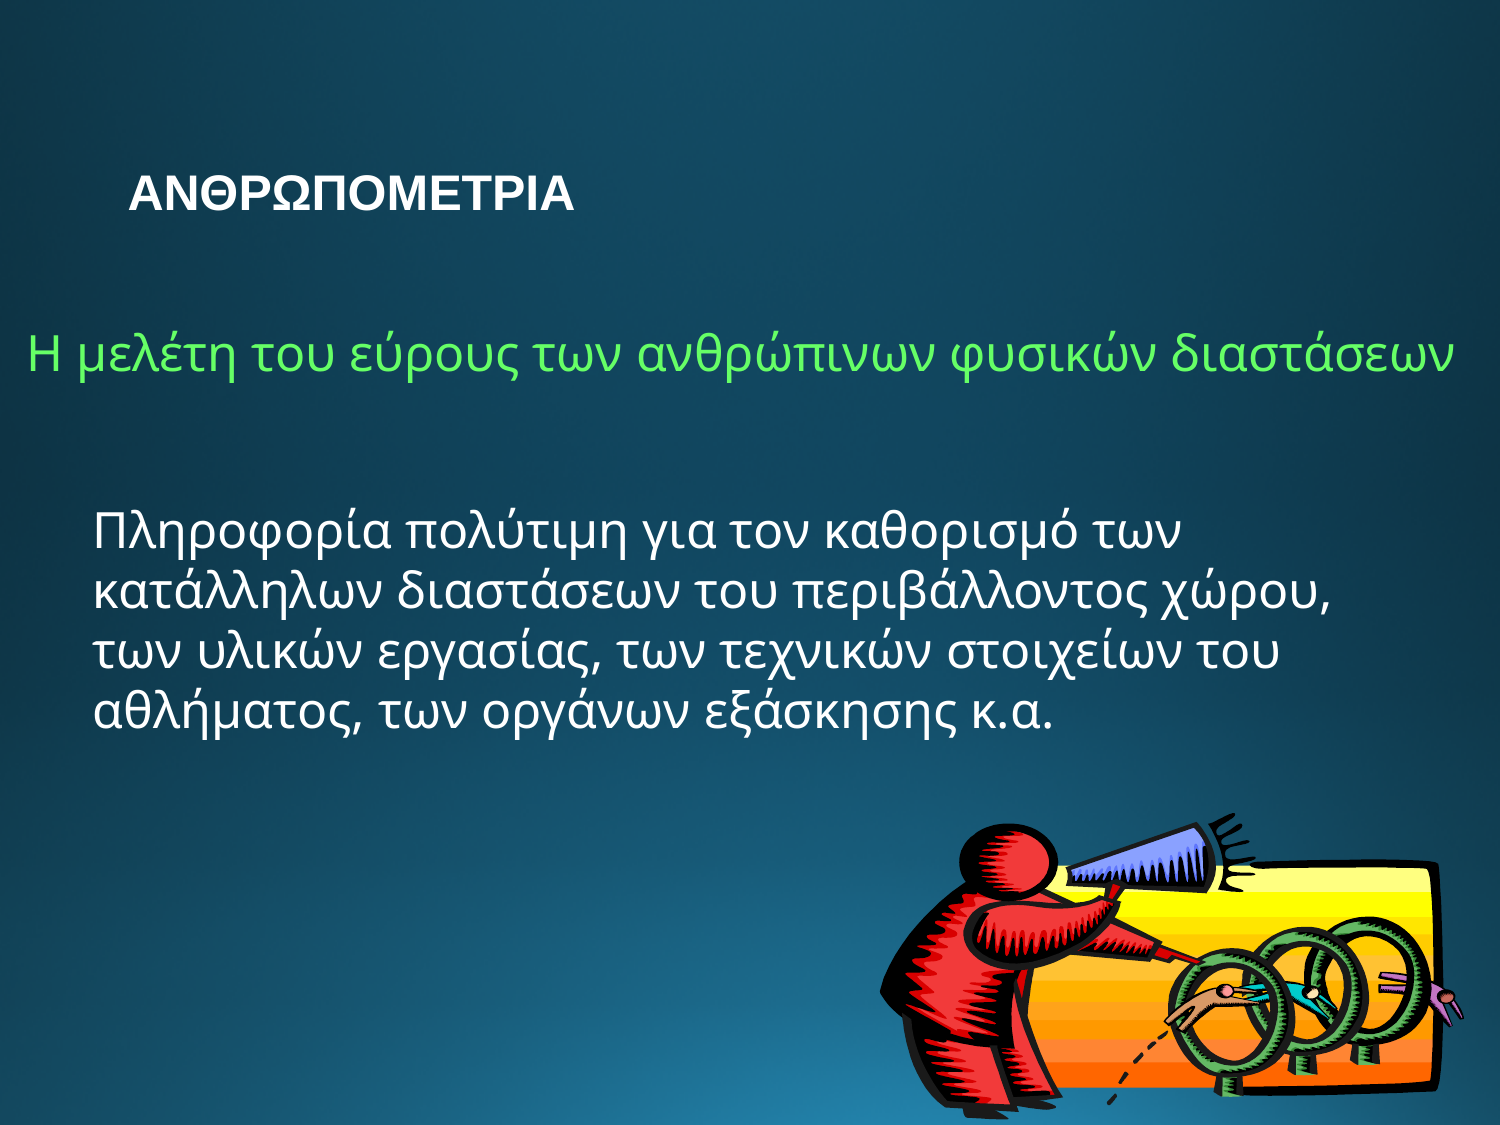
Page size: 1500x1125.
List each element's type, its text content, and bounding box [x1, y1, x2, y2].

picture [0, 0, 1500, 1125]
title ΑΝΘΡΩΠΟΜΕΤΡΙΑ [112, 156, 1388, 232]
text_box Η μελέτη του εύρους των ανθρώπινων φυσικών διαστάσεων [12, 314, 1471, 389]
text_box Πληροφορία πολύτιμη για τον καθορισμό των κατάλληλων διαστάσεων του περιβάλλοντος χώρου, των υλικών εργασίας, των τεχνικών στοιχείων του αθλήματος, των οργάνων εξάσκησης κ.α. [78, 491, 1436, 807]
